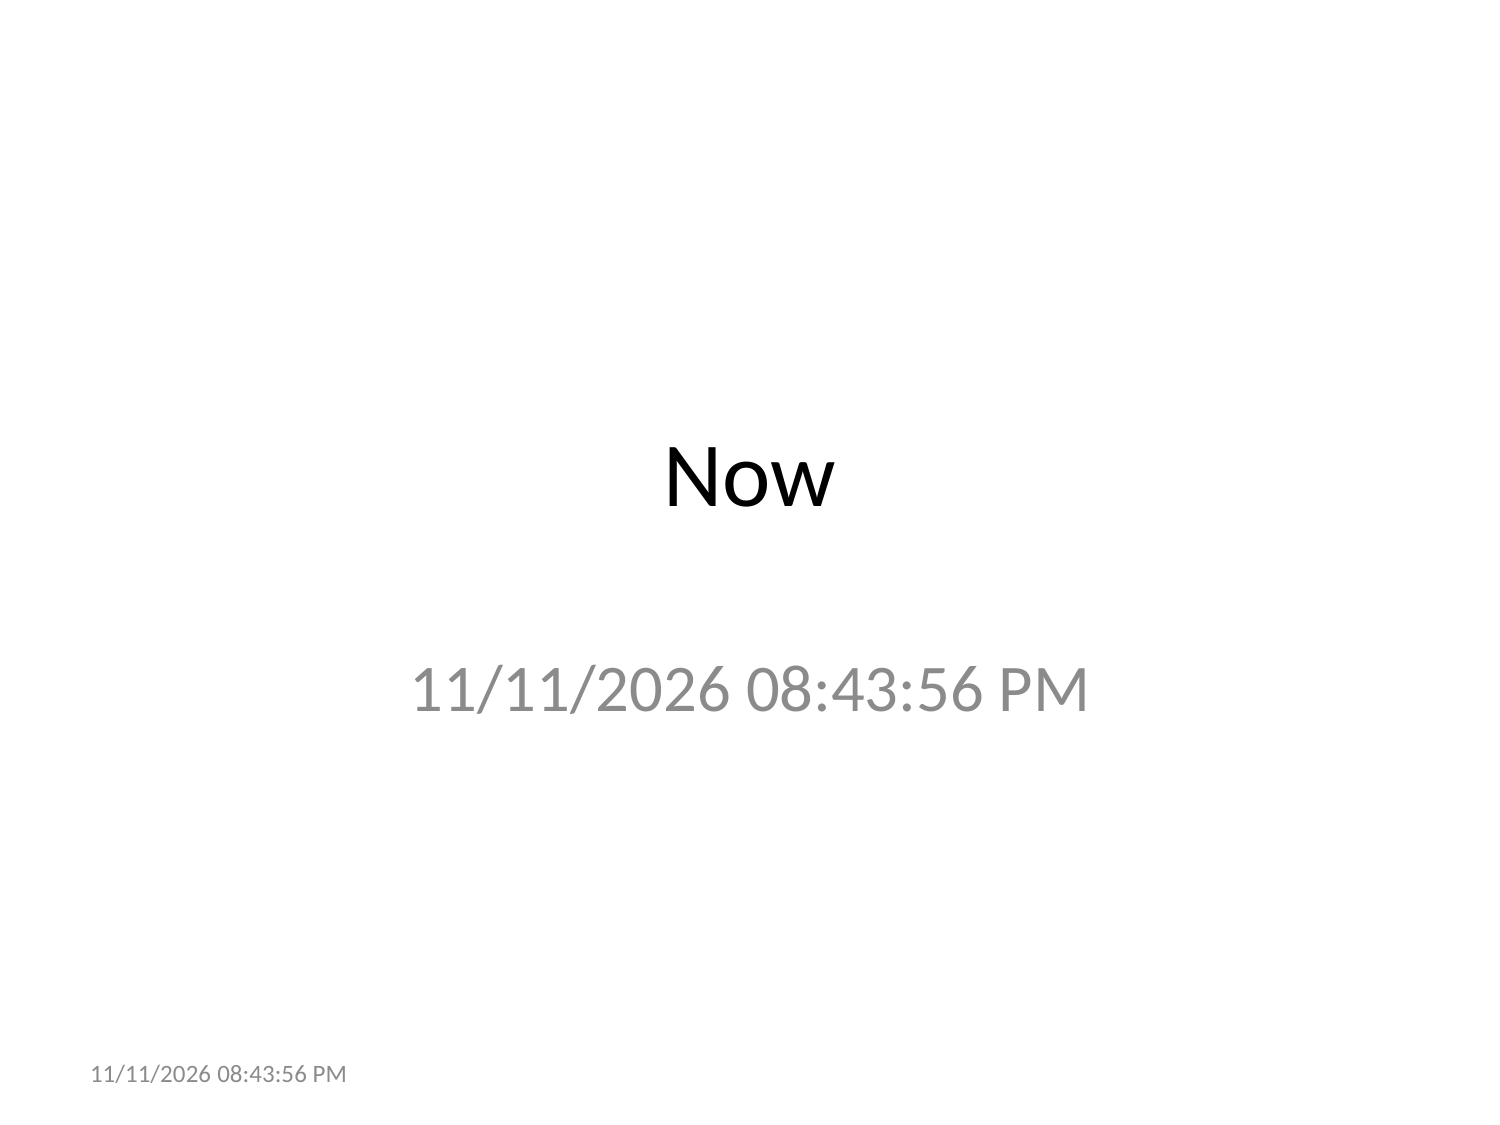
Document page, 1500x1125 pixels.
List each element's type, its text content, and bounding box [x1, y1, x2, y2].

subtitle 2011-12-19 10:20:04 AM [225, 637, 1275, 925]
title Now [112, 349, 1388, 591]
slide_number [75, 1042, 425, 1103]
